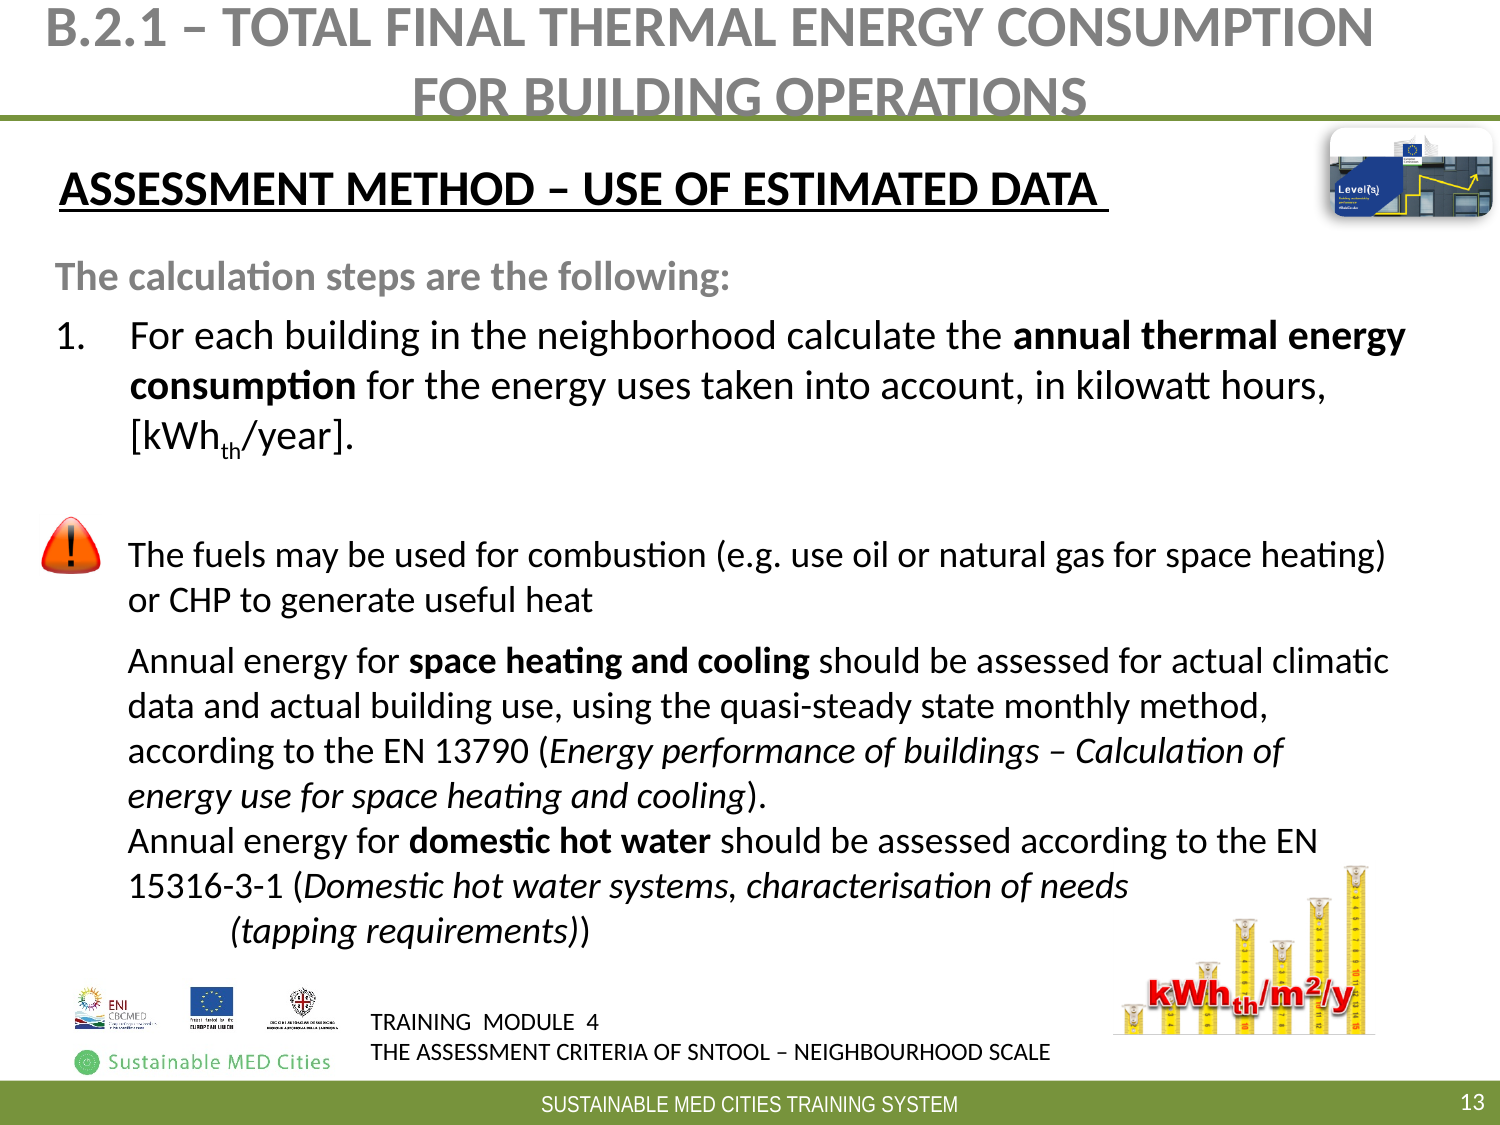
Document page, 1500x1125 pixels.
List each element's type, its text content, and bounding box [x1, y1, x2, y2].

picture [1082, 860, 1418, 1043]
text_box The calculation steps are the following: For each building in the neighborhood calculate the annual thermal energy consumption for the energy uses taken into account, in kilowatt hours, [kWhth/year]. [39, 241, 1480, 483]
slide_number 13 [1149, 1078, 1500, 1123]
title B.2.1 – TOTAL FINAL THERMAL ENERGY CONSUMPTION FOR BUILDING OPERATIONS [0, 0, 1500, 117]
text_box Annual energy for space heating and cooling should be assessed for actual climatic data and actual building use, using the quasi-steady state monthly method, according to the EN 13790 (Energy performance of buildings – Calculation of energy use for space heating and cooling). Annual energy for domestic hot water should be assessed according to the EN 15316-3-1 (Domestic hot water systems, characterisation of needs (tapping requirements)) [112, 628, 1407, 959]
text_box The fuels may be used for combustion (e.g. use oil or natural gas for space heating) or CHP to generate useful heat [113, 522, 1412, 628]
picture [1329, 127, 1493, 217]
text_box ASSESSMENT METHOD – USE OF ESTIMATED DATA [43, 147, 1331, 235]
picture [62, 978, 356, 1080]
picture [39, 514, 103, 576]
